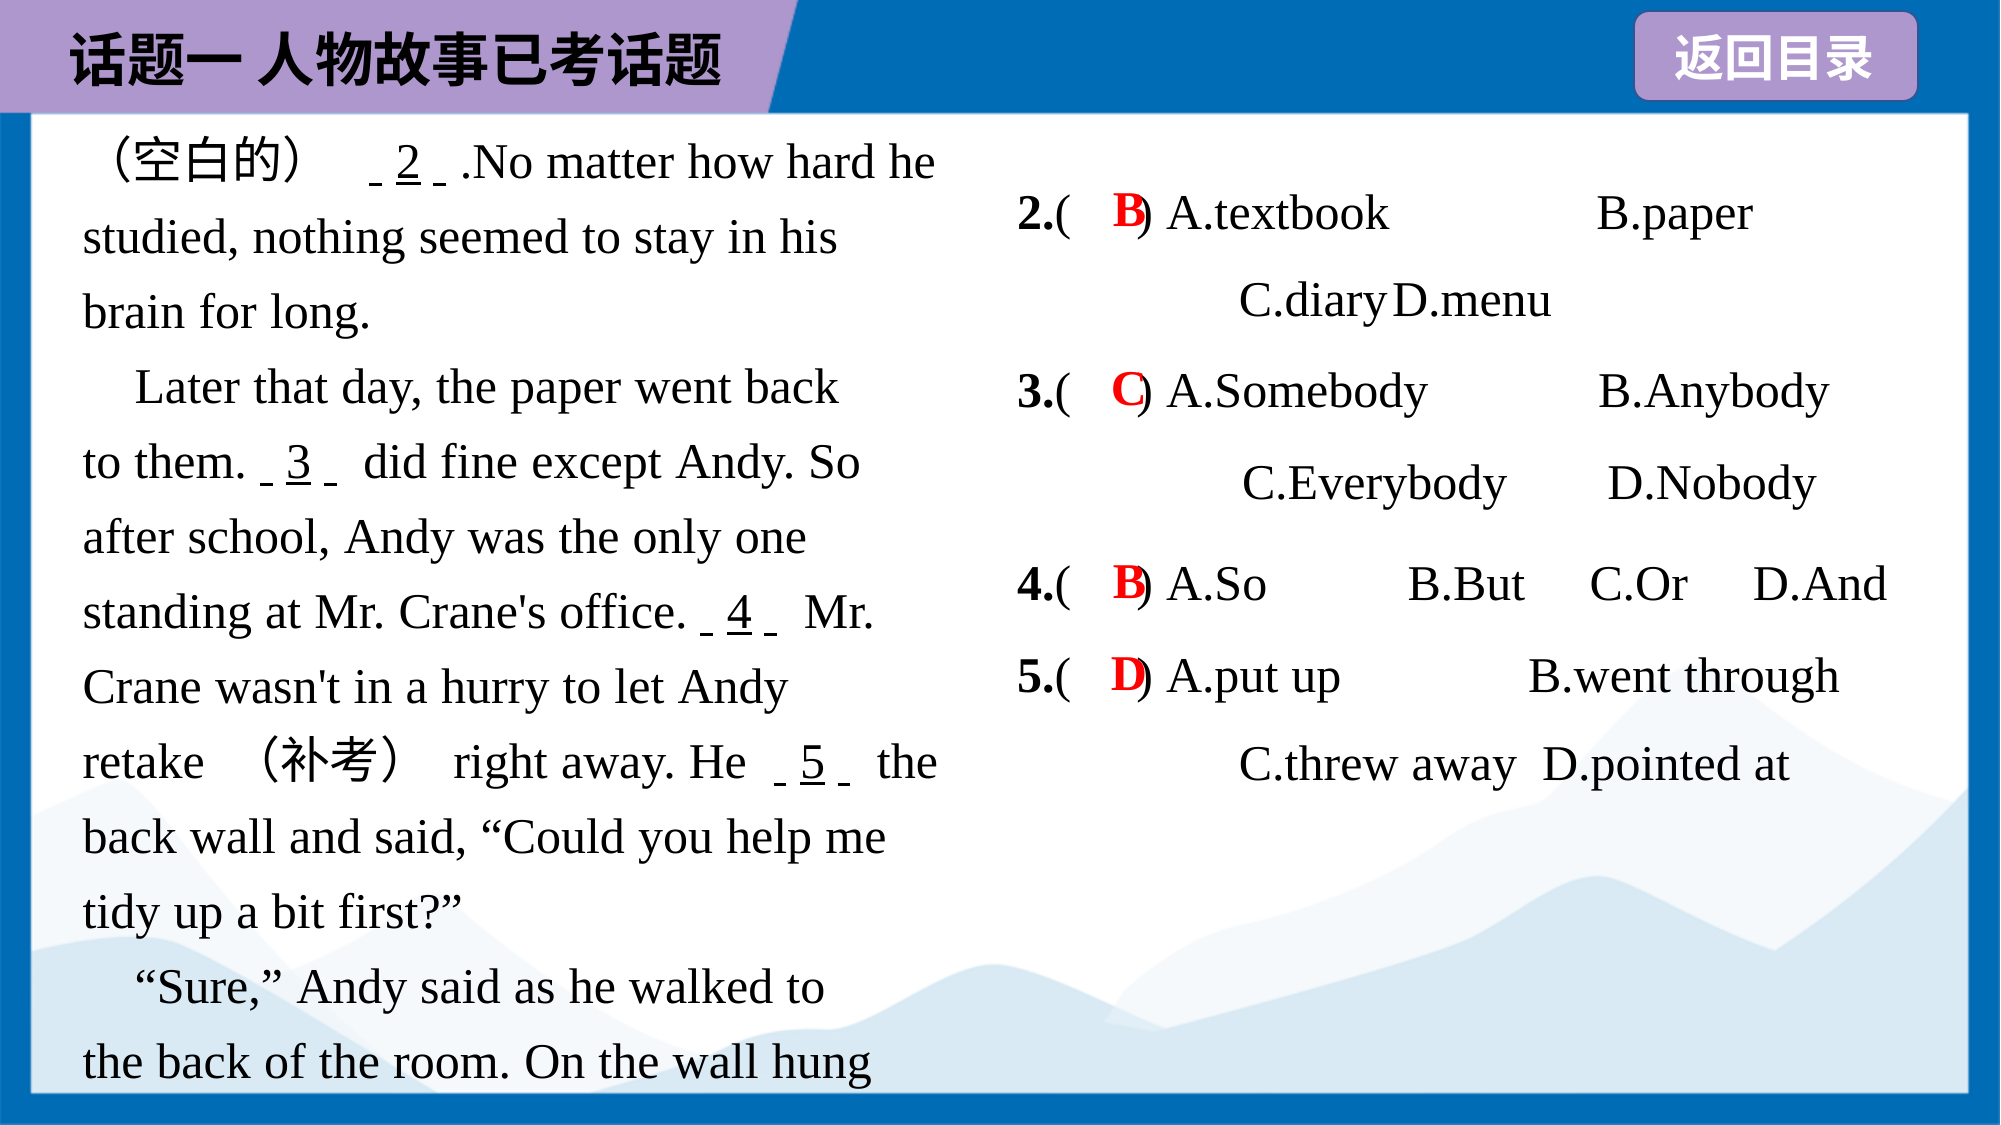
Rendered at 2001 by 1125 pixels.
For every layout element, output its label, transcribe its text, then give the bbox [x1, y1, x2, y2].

text_box 3.( ) A.Somebody B.Anybody C.Everybody D.Nobody [1016, 325, 1919, 522]
text_box D [1092, 612, 1165, 692]
text_box B [1094, 520, 1165, 600]
text_box 4.( ) A.So B.But C.Or D.And [1016, 522, 1919, 601]
text_box B [1094, 149, 1165, 228]
text_box 5.( ) A.put up B.went through C.threw away D.pointed at [1016, 611, 1919, 781]
text_box （空白的） . .2. ..No matter how hard he studied, nothing seemed to stay in his brain for long. Later that day, the paper went back to them.. .3. . did fine except Andy. So after school, Andy was the only one standing at Mr. Crane's office.. .4. . Mr. Crane wasn't in a hurry to let Andy retake （补考） right away. He . .5. . the back wall and said, “Could you help me tidy up a bit first?” “Sure,” Andy said as he walked to the back of the room. On the wall hung [82, 113, 984, 1091]
text_box 2.( ) A.textbook B.paper C.diary D.menu [1016, 147, 1919, 318]
picture [0, 0, 2000, 1125]
text_box C [1092, 327, 1165, 407]
